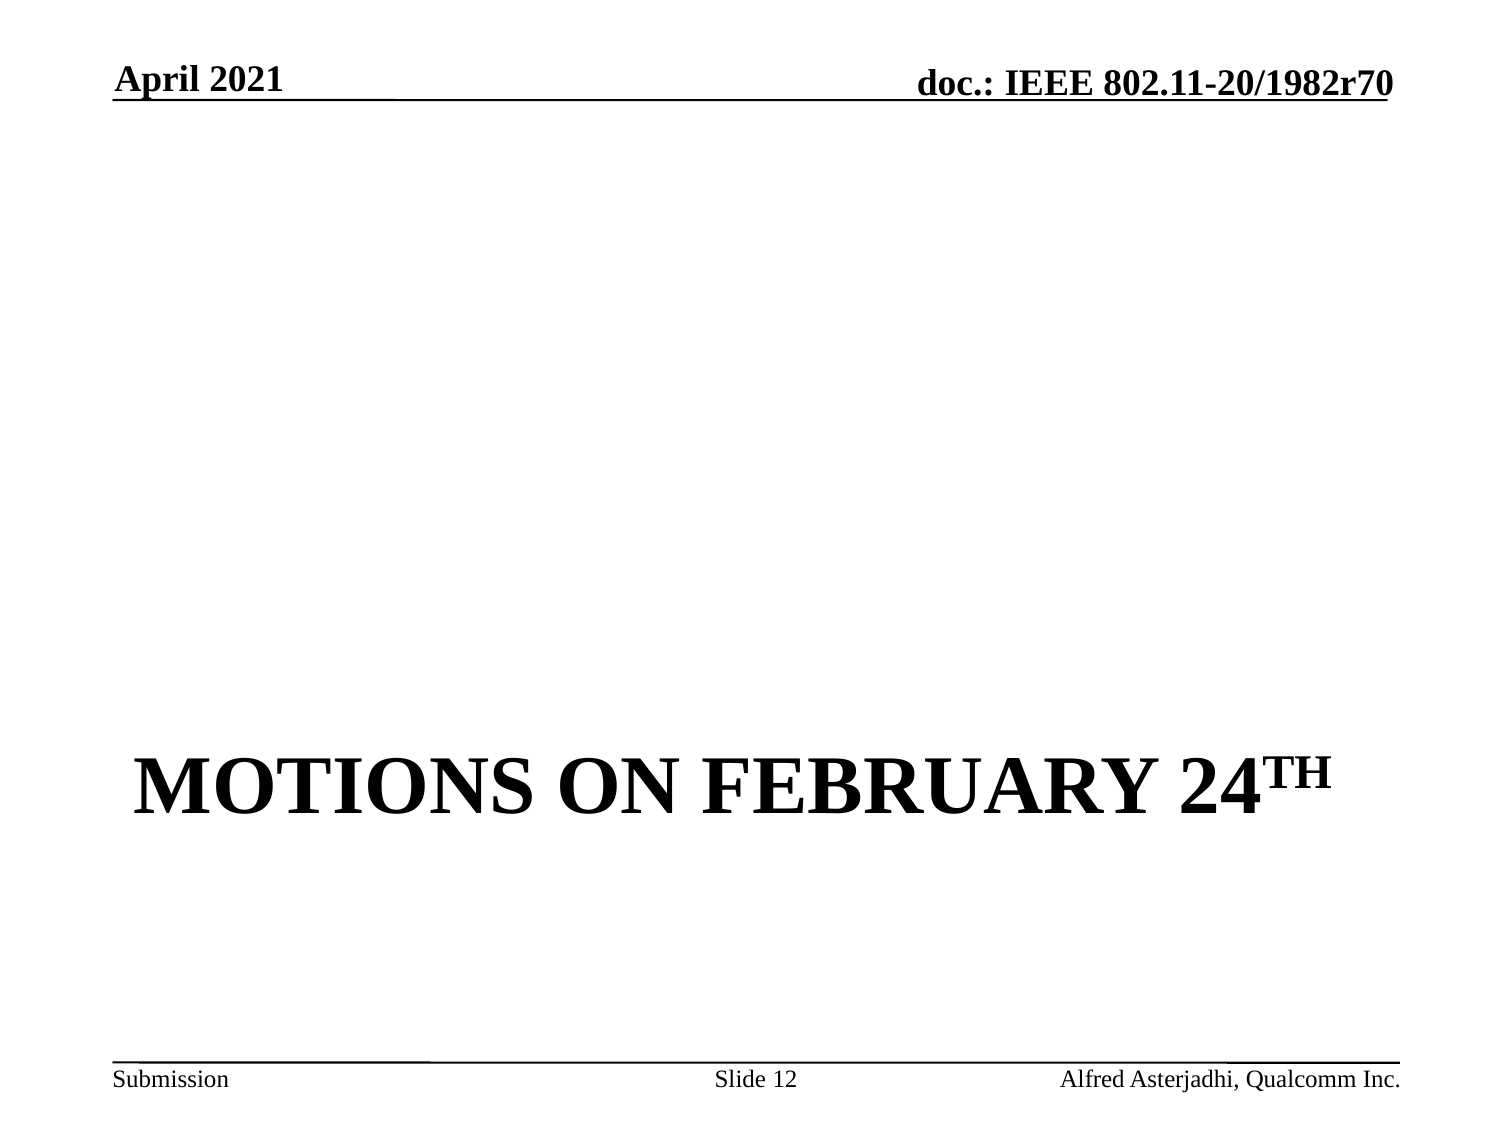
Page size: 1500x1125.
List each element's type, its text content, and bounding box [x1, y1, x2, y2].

slide_number Slide 12 [712, 1061, 800, 1123]
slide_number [114, 54, 423, 100]
footer Alfred Asterjadhi, Qualcomm Inc. [878, 1061, 1402, 1093]
title Motions on FEBRUARY 24th [118, 722, 1394, 947]
